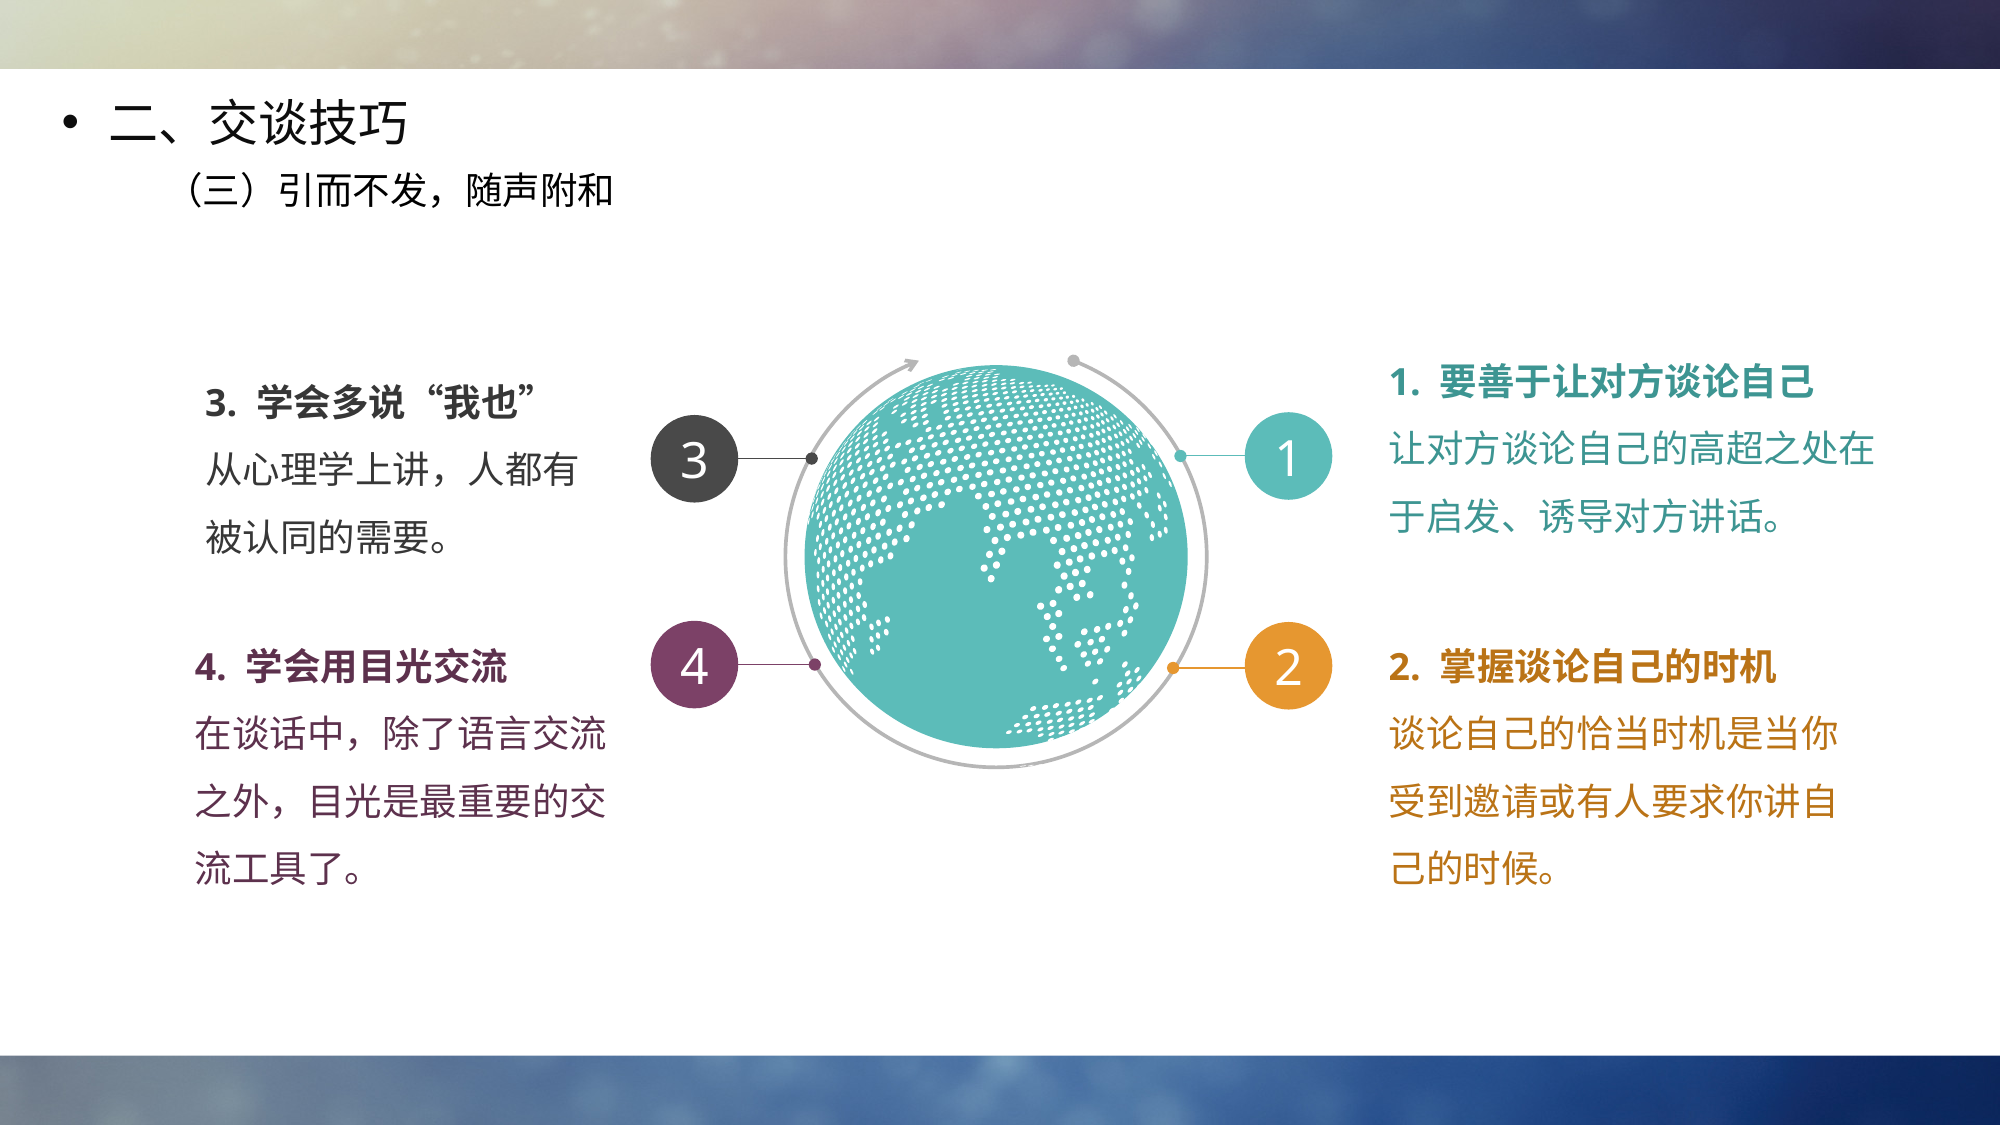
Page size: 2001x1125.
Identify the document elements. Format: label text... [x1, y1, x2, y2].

text_box 1 [1243, 411, 1334, 501]
text_box 1. 要善于让对方谈论自己 让对方谈论自己的高超之处在于启发、诱导对方讲话。 [1373, 327, 1922, 546]
text_box 3. 学会多说“我也” 从心理学上讲，人都有被认同的需要。 [190, 349, 619, 567]
text_box 2 [1243, 620, 1334, 711]
text_box 4. 学会用目光交流 在谈话中，除了语言交流之外，目光是最重要的交流工具了。 [180, 612, 626, 898]
picture [0, 0, 2000, 69]
text_box 3 [649, 413, 740, 504]
text_box 2. 掌握谈论自己的时机 谈论自己的恰当时机是当你受到邀请或有人要求你讲自己的时候。 [1373, 612, 1882, 898]
text_box 4 [649, 619, 740, 710]
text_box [785, 346, 1207, 768]
picture [0, 1056, 2000, 1125]
text_box （三）引而不发，随声附和 [150, 159, 631, 220]
text_box 二、交谈技巧 [46, 84, 1047, 160]
